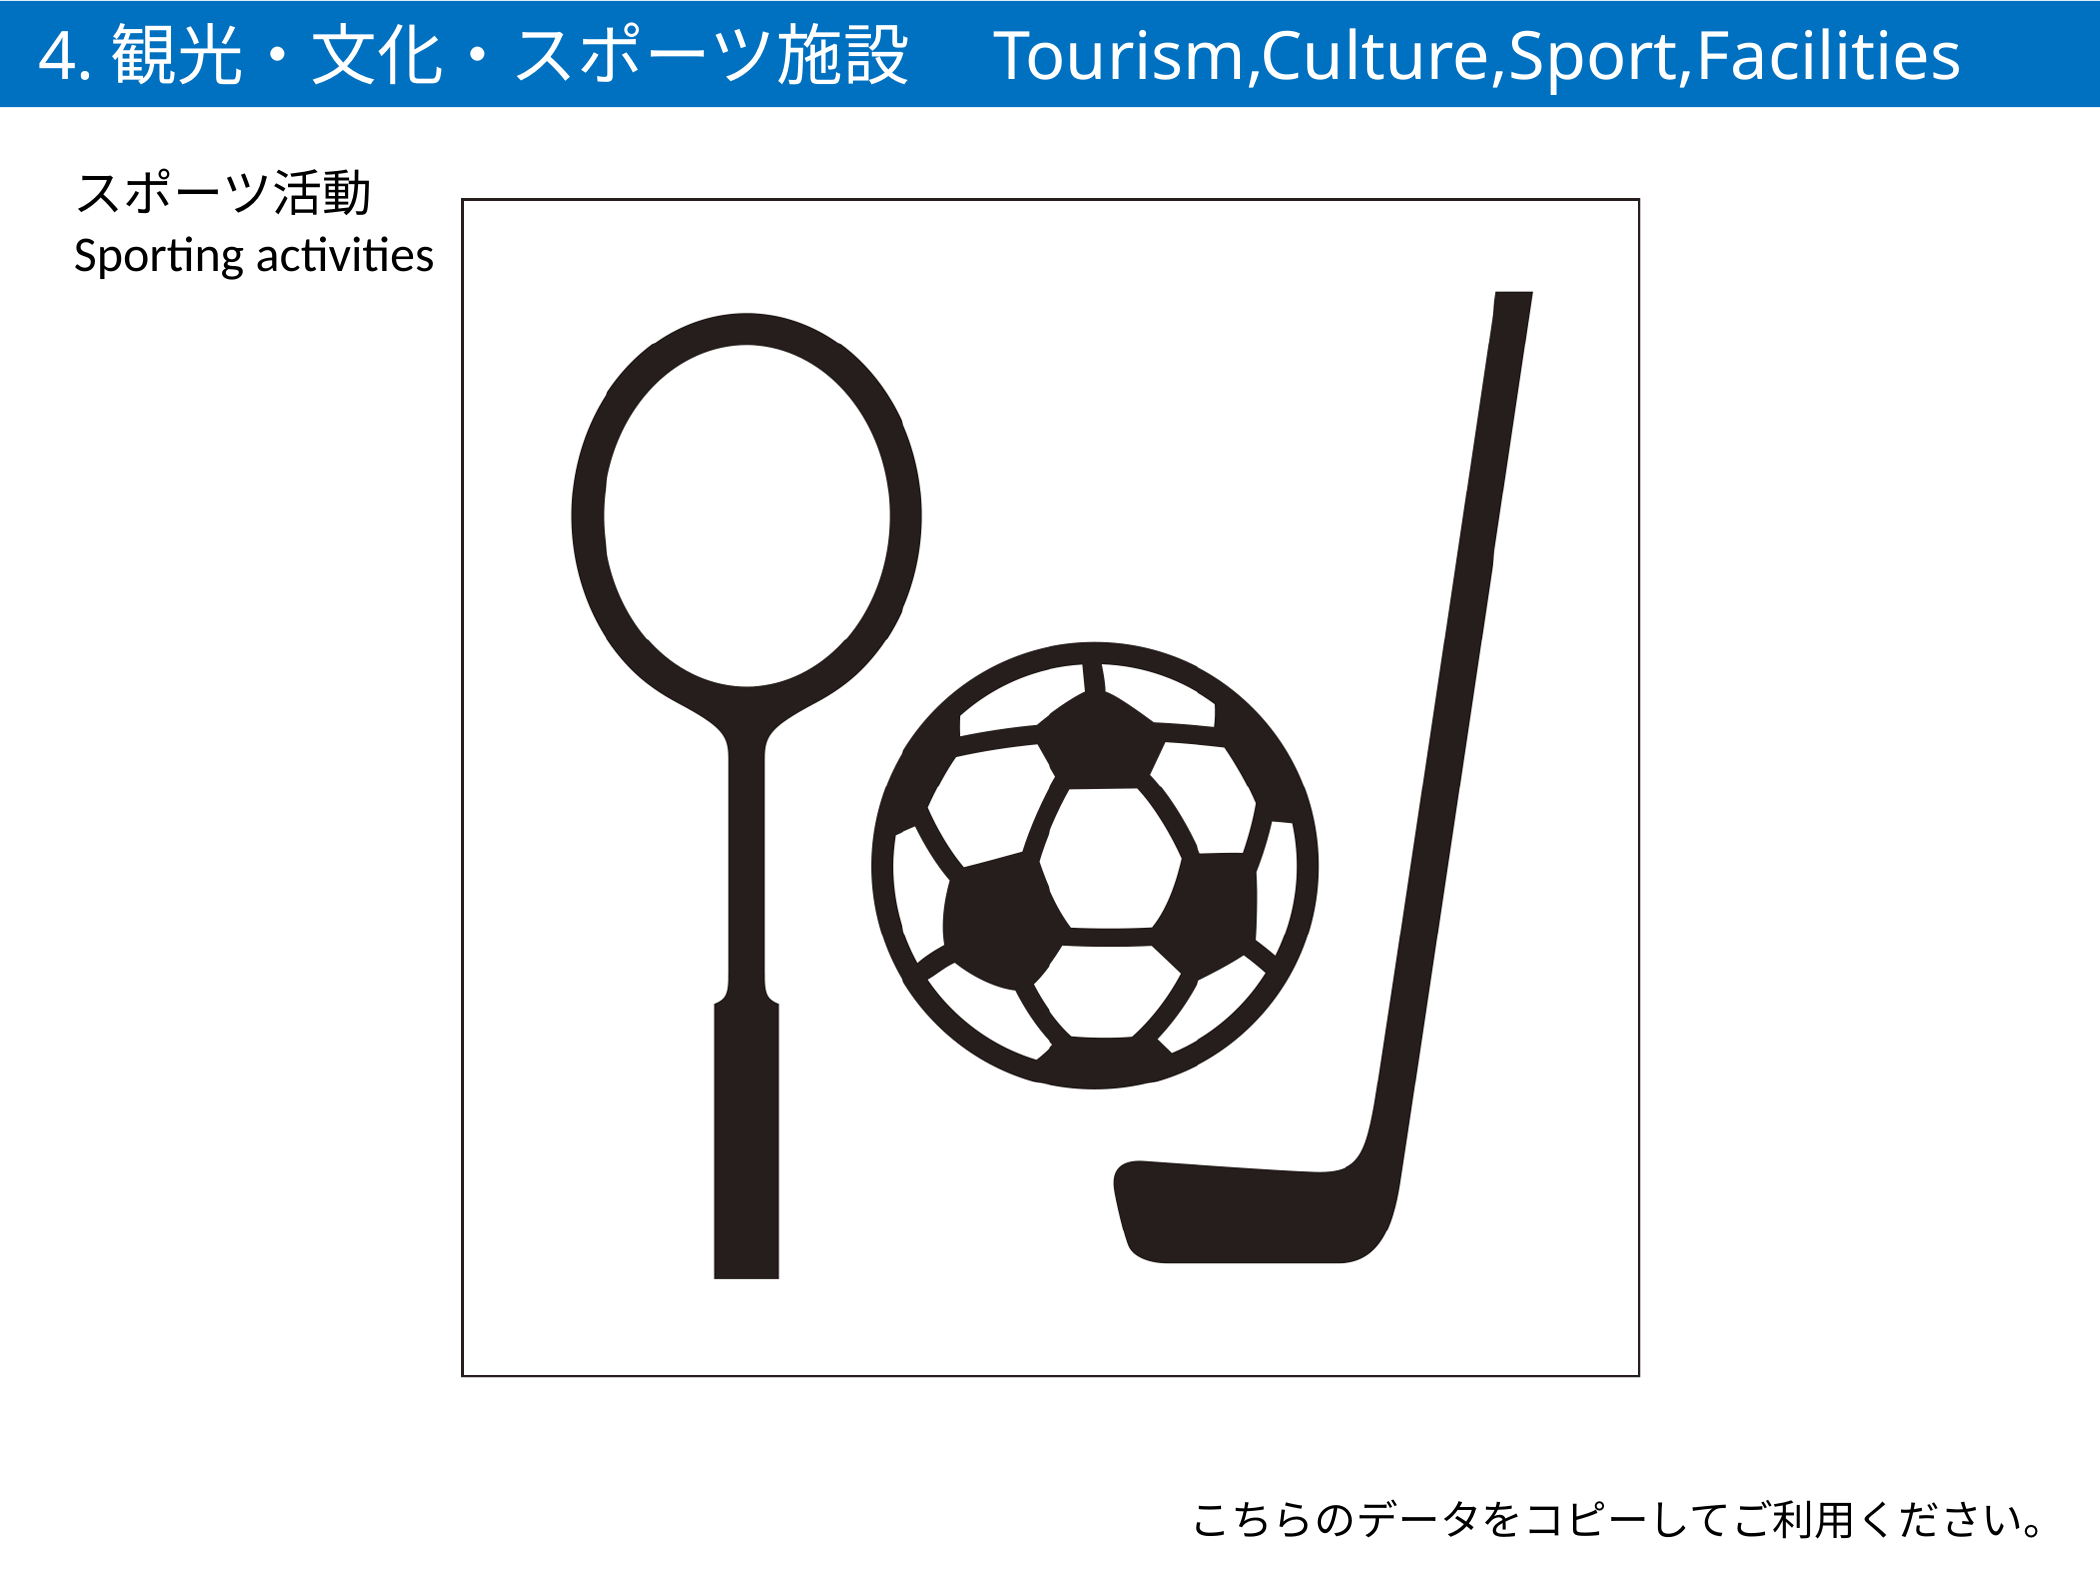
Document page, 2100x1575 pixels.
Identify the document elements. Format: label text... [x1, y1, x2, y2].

text_box スポーツ活動 Sporting activities [59, 153, 450, 289]
text_box こちらのデータをコピーしてご利用ください。 [1174, 1486, 2081, 1552]
picture [459, 196, 1641, 1378]
text_box [0, 0, 2100, 108]
text_box 4.観光・文化・スポーツ施設 Tourism,Culture,Sport,Facilities [23, 5, 1979, 101]
